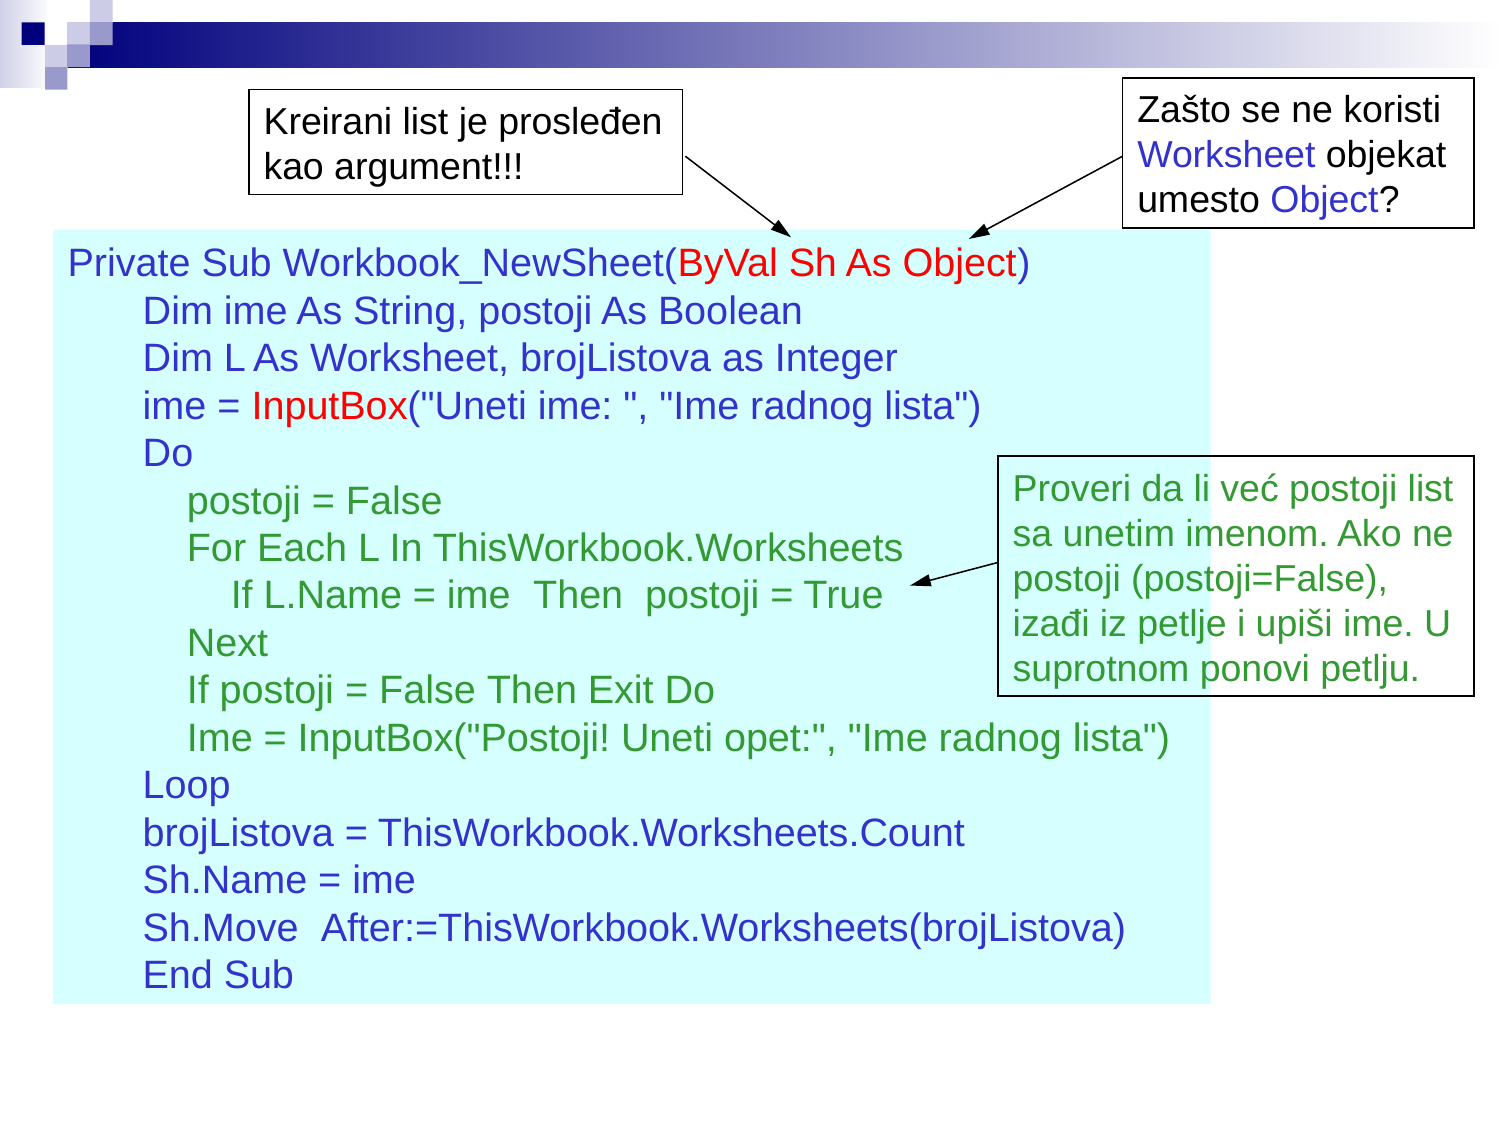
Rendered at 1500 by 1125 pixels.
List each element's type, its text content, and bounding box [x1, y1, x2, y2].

text_box Private Sub Workbook_NewSheet(ByVal Sh As Object) Dim ime As String, postoji As Boolean Dim L As Worksheet, brojListova as Integer ime = InputBox("Uneti ime: ", "Ime radnog lista") Do postoji = False For Each L In ThisWorkbook.Worksheets If L.Name = ime Then postoji = True Next If postoji = False Then Exit Do Ime = InputBox("Postoji! Uneti opet:", "Ime radnog lista") Loop brojListova = ThisWorkbook.Worksheets.Count Sh.Name = ime Sh.Move After:=ThisWorkbook.Worksheets(brojListova) End Sub [53, 229, 1211, 1005]
text_box [910, 562, 999, 587]
text_box Zašto se ne koristi Worksheet objekat umesto Object? [1122, 78, 1474, 228]
text_box Proveri da li već postoji list sa unetim imenom. Ako ne postoji (postoji=False), izađi iz petlje i upiši ime. U suprotnom ponovi petlju. [997, 456, 1474, 696]
text_box [685, 156, 792, 238]
text_box [968, 156, 1123, 239]
text_box Kreirani list je prosleđen kao argument!!! [248, 89, 683, 195]
